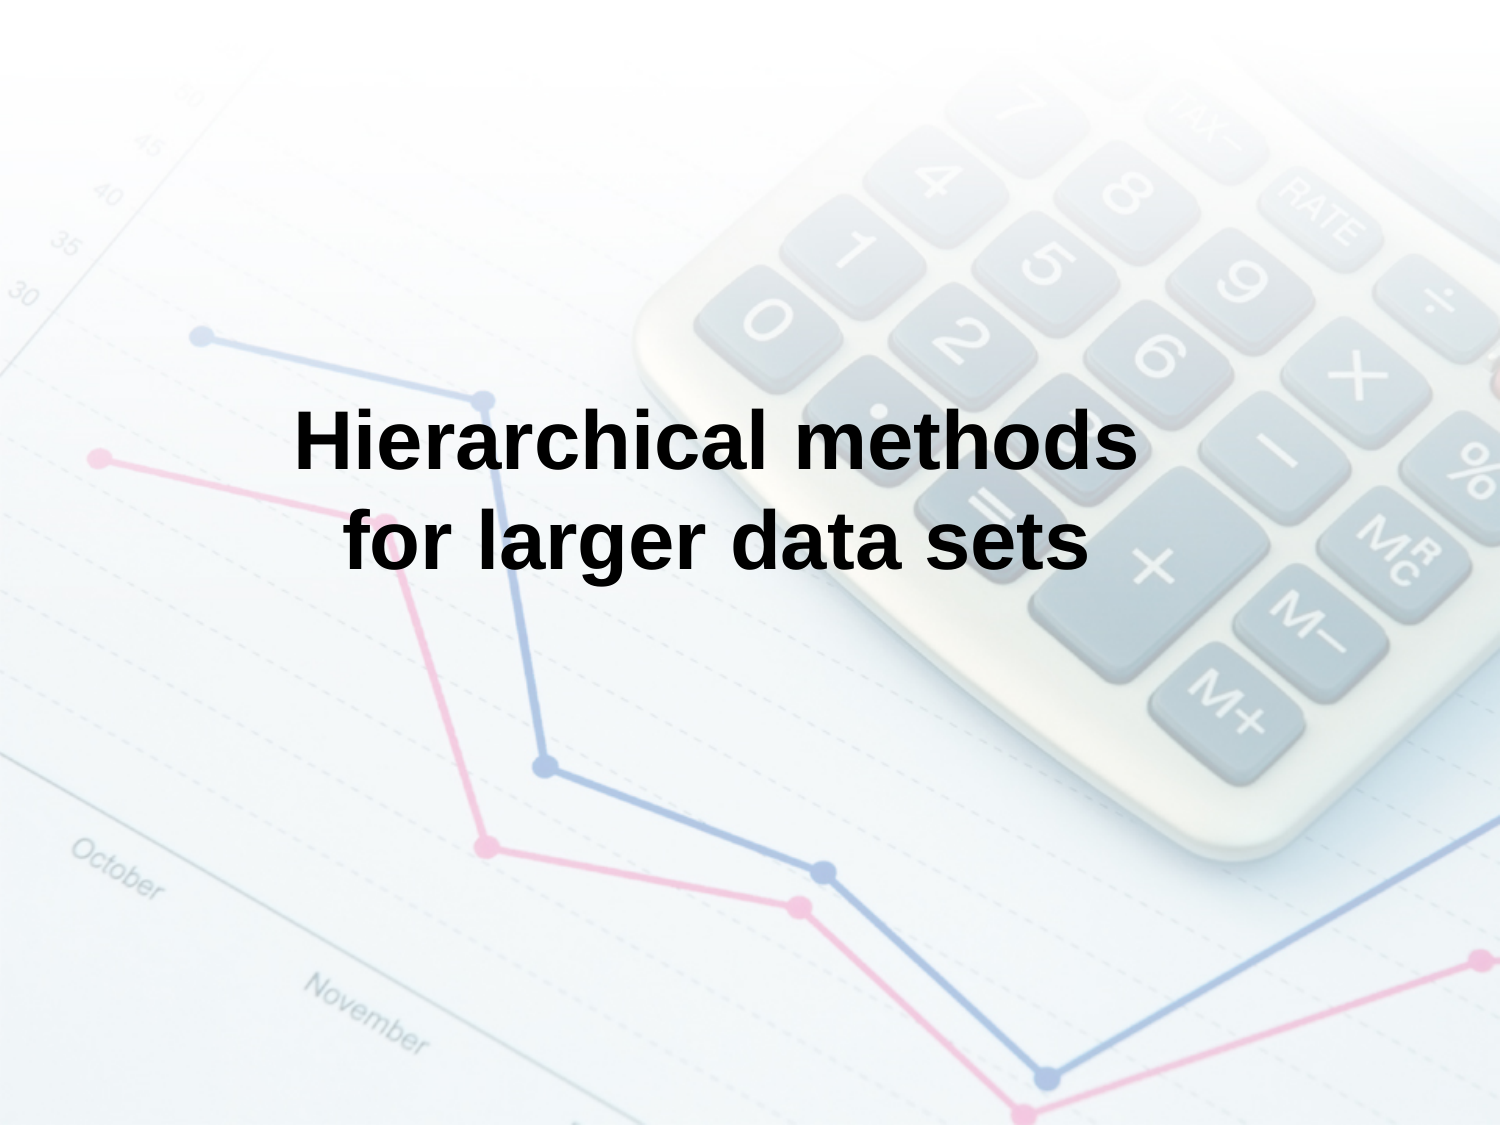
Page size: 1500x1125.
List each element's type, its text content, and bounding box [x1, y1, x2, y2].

title Hierarchical methods for larger data sets [222, 304, 1211, 668]
picture [0, 0, 1500, 1125]
